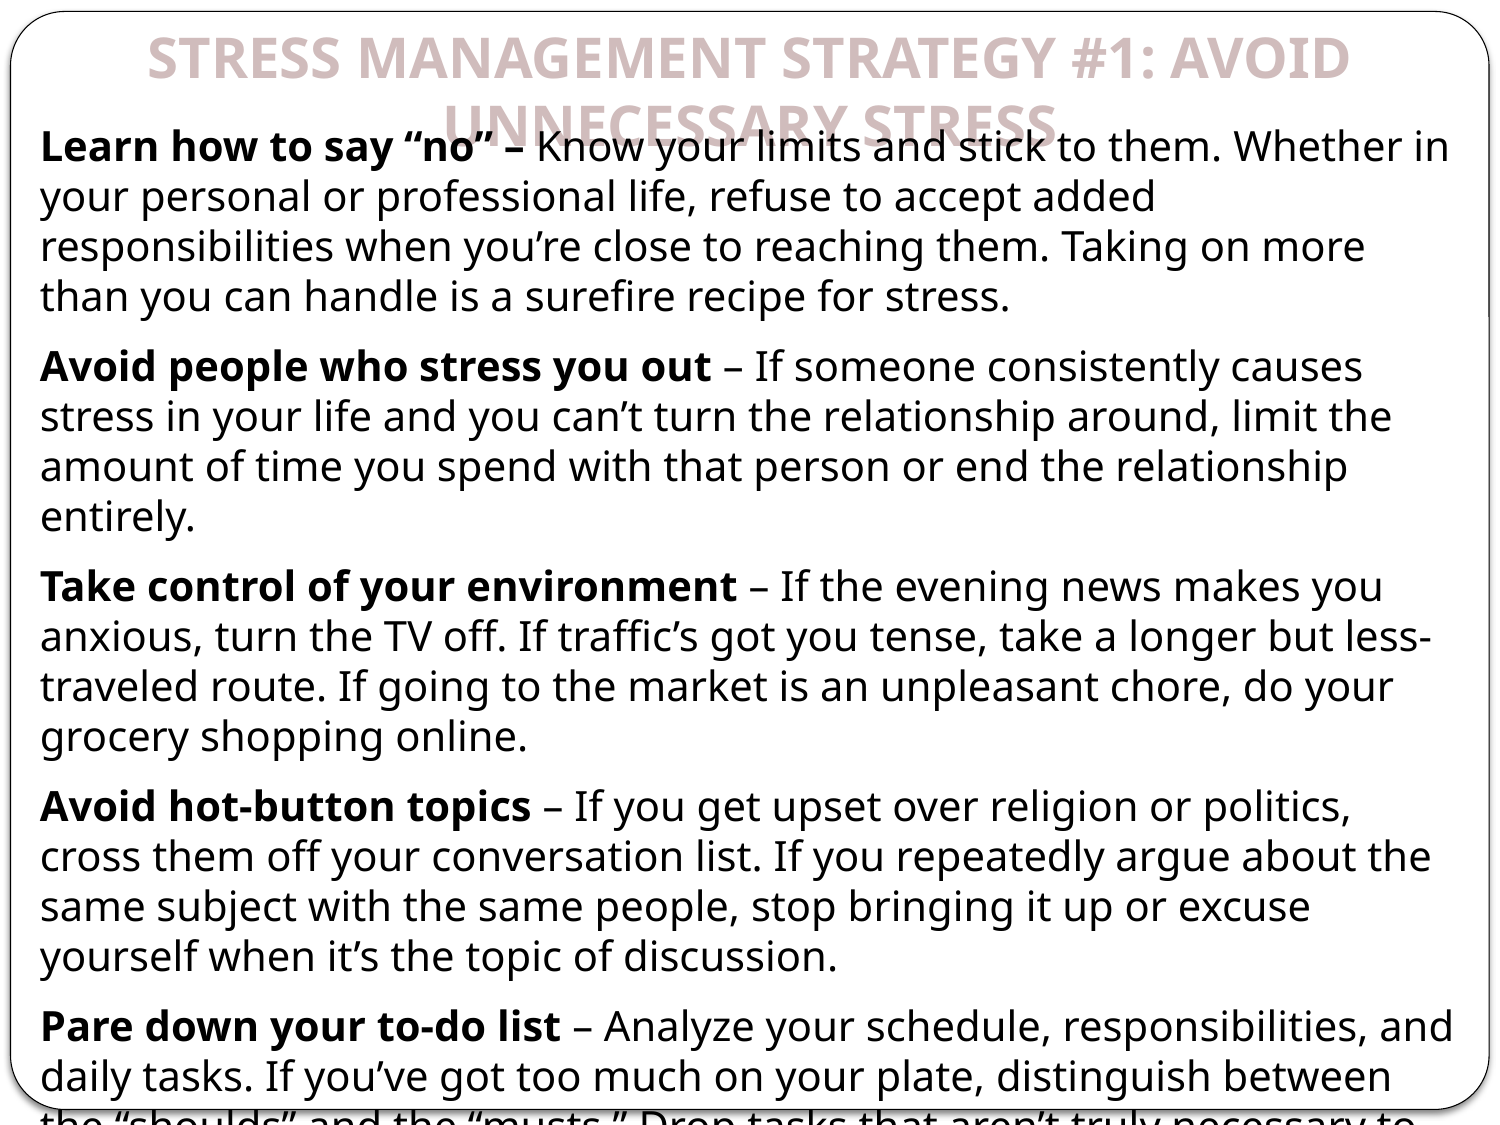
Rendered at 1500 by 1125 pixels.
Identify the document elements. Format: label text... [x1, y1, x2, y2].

text_box Stress management strategy #1: Avoid unnecessary stress [0, 0, 1500, 165]
text_box Learn how to say “no” – Know your limits and stick to them. Whether in your personal or professional life, refuse to accept added responsibilities when you’re close to reaching them. Taking on more than you can handle is a surefire recipe for stress. Avoid people who stress you out – If someone consistently causes stress in your life and you can’t turn the relationship around, limit the amount of time you spend with that person or end the relationship entirely. Take control of your environment – If the evening news makes you anxious, turn the TV off. If traffic’s got you tense, take a longer but less-traveled route. If going to the market is an unpleasant chore, do your grocery shopping online. Avoid hot-button topics – If you get upset over religion or politics, cross them off your conversation list. If you repeatedly argue about the same subject with the same people, stop bringing it up or excuse yourself when it’s the topic of discussion. Pare down your to-do list – Analyze your schedule, responsibilities, and daily tasks. If you’ve got too much on your plate, distinguish between the “shoulds” and the “musts.” Drop tasks that aren’t truly necessary to the bottom of the list or eliminate them entirely. [24, 112, 1475, 1125]
